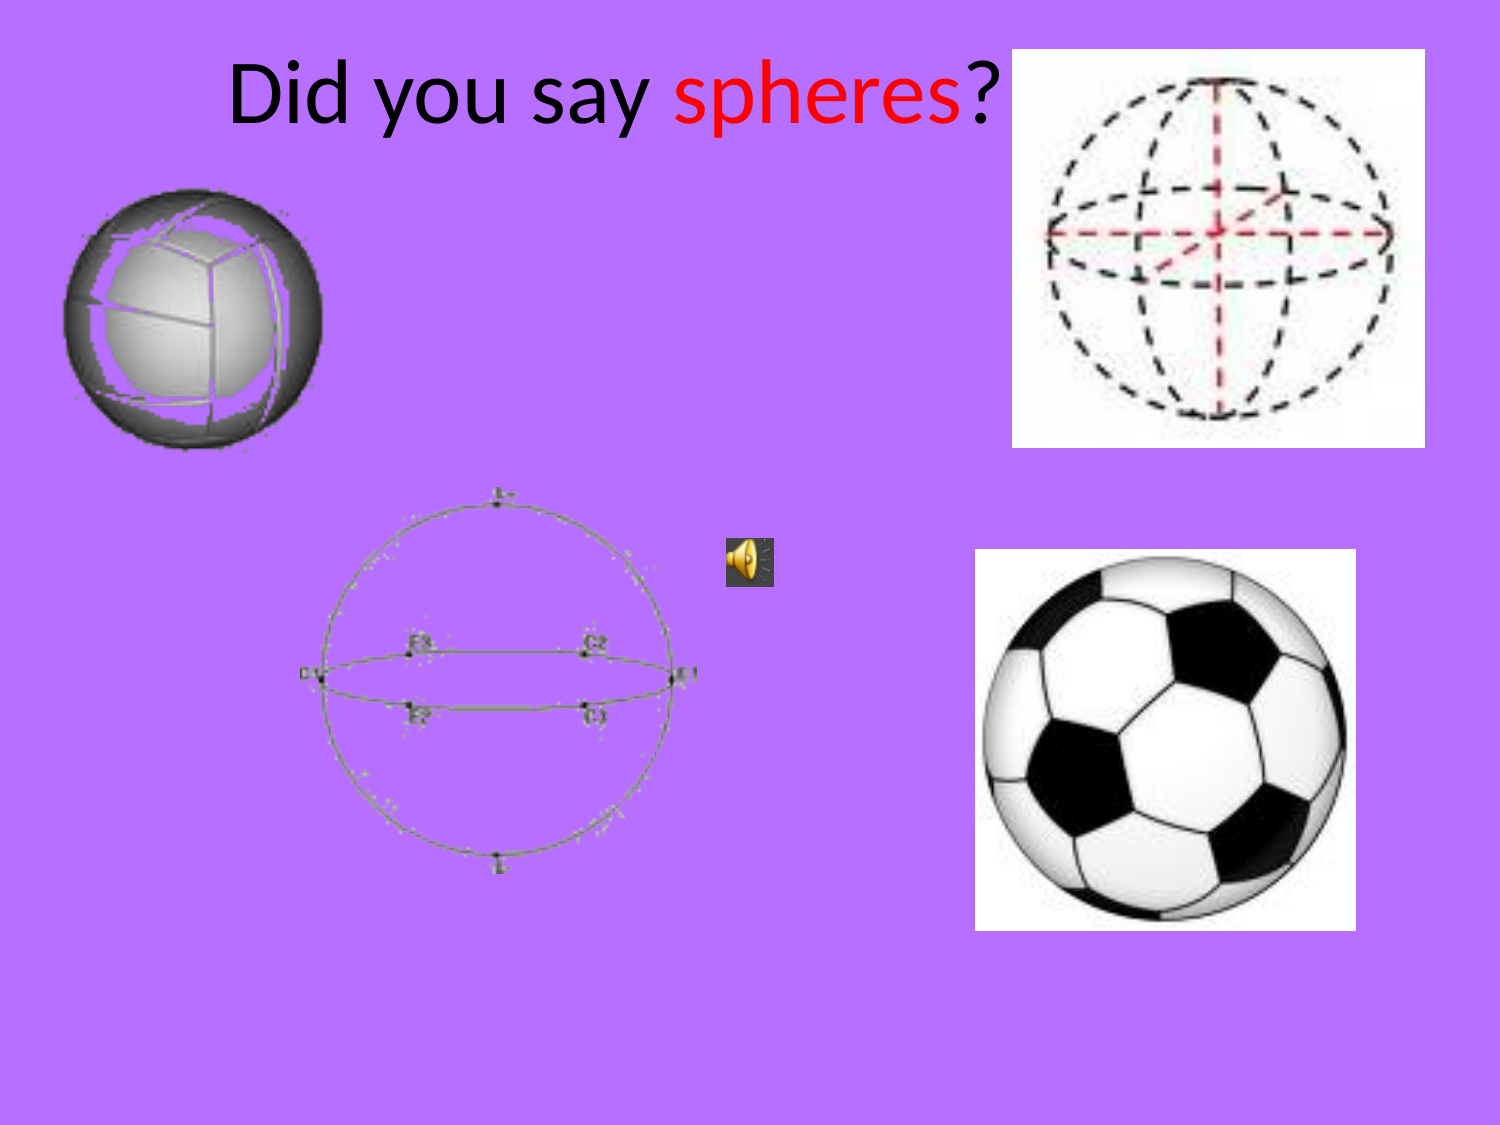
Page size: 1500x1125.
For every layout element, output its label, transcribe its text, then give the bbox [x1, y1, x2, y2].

picture [724, 537, 776, 588]
picture [1012, 49, 1426, 448]
picture [974, 549, 1356, 931]
text_box Did you say spheres? [212, 24, 1200, 150]
picture [0, 162, 697, 875]
